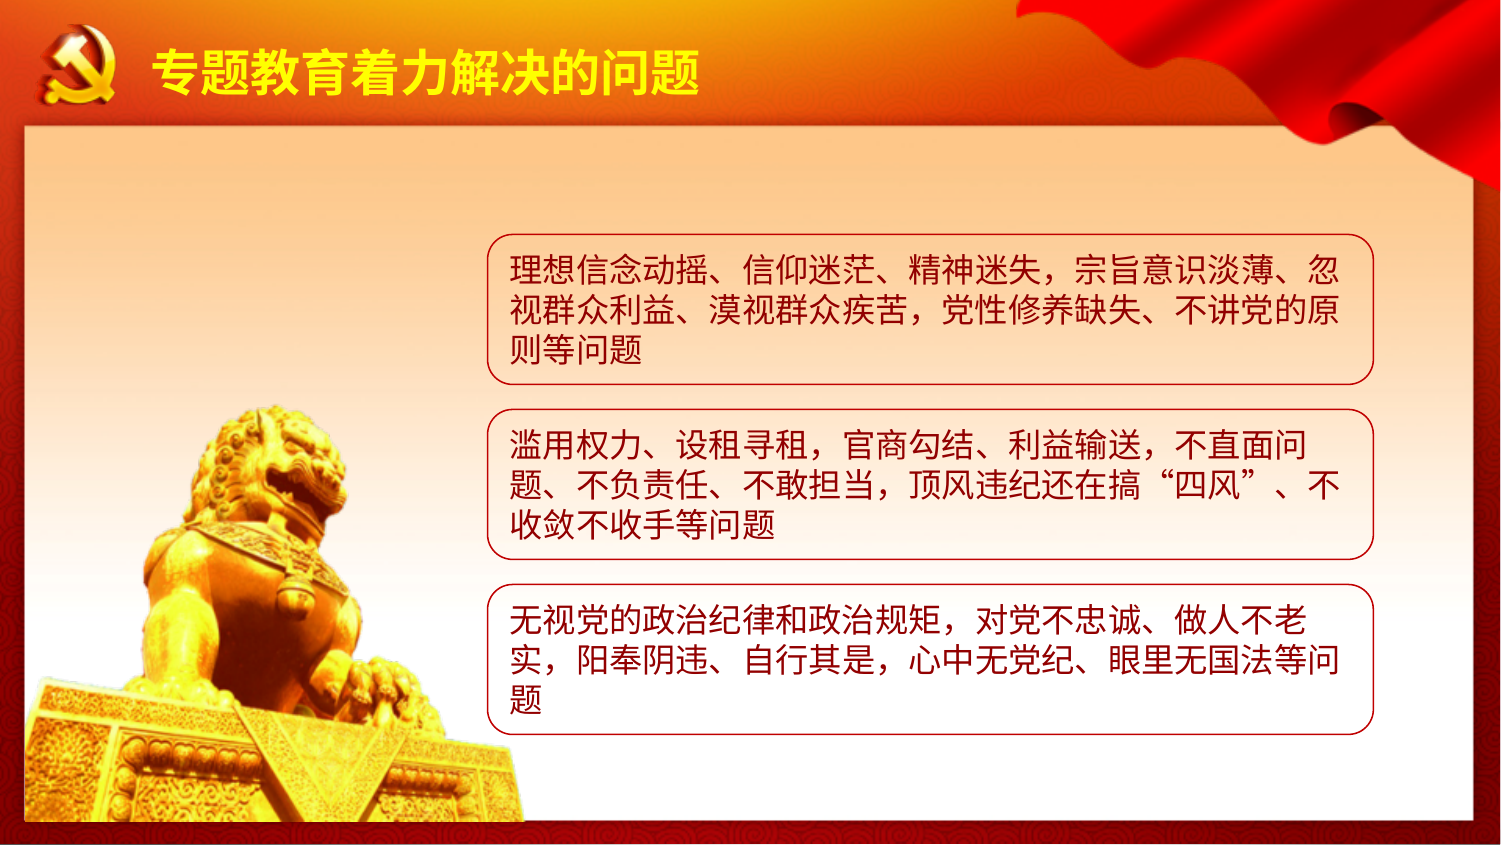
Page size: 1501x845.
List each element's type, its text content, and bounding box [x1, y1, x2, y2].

text_box 专题教育着力解决的问题 [135, 33, 1088, 109]
text_box 无视党的政治纪律和政治规矩，对党不忠诚、做人不老实，阳奉阴违、自行其是，心中无党纪、眼里无国法等问题 [543, 581, 1377, 738]
text_box 理想信念动摇、信仰迷茫、精神迷失，宗旨意识淡薄、忽视群众利益、漠视群众疾苦，党性修养缺失、不讲党的原则等问题 [484, 231, 1377, 388]
text_box 滥用权力、设租寻租，官商勾结、利益输送，不直面问题、不负责任、不敢担当，顶风违纪还在搞“四风”、不收敛不收手等问题 [543, 406, 1377, 563]
picture [0, 0, 1501, 845]
